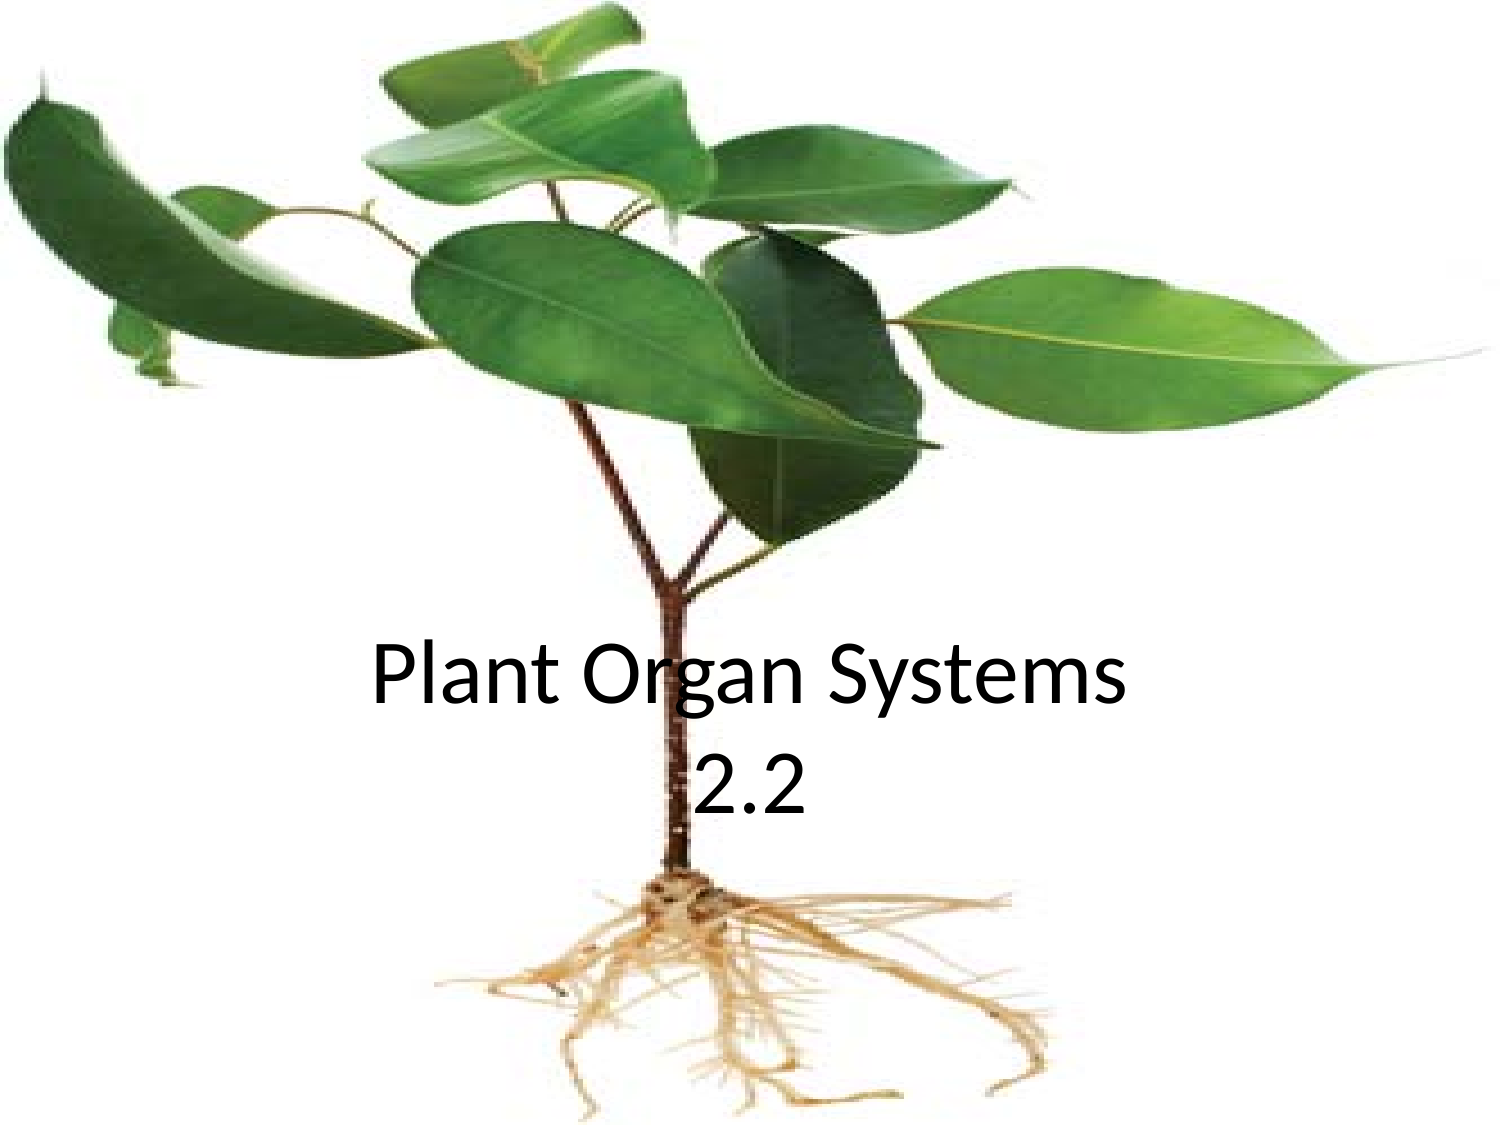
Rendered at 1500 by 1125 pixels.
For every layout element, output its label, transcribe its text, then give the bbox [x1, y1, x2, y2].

picture [0, 0, 1500, 1125]
title Plant Organ Systems 2.2 [112, 601, 1388, 843]
